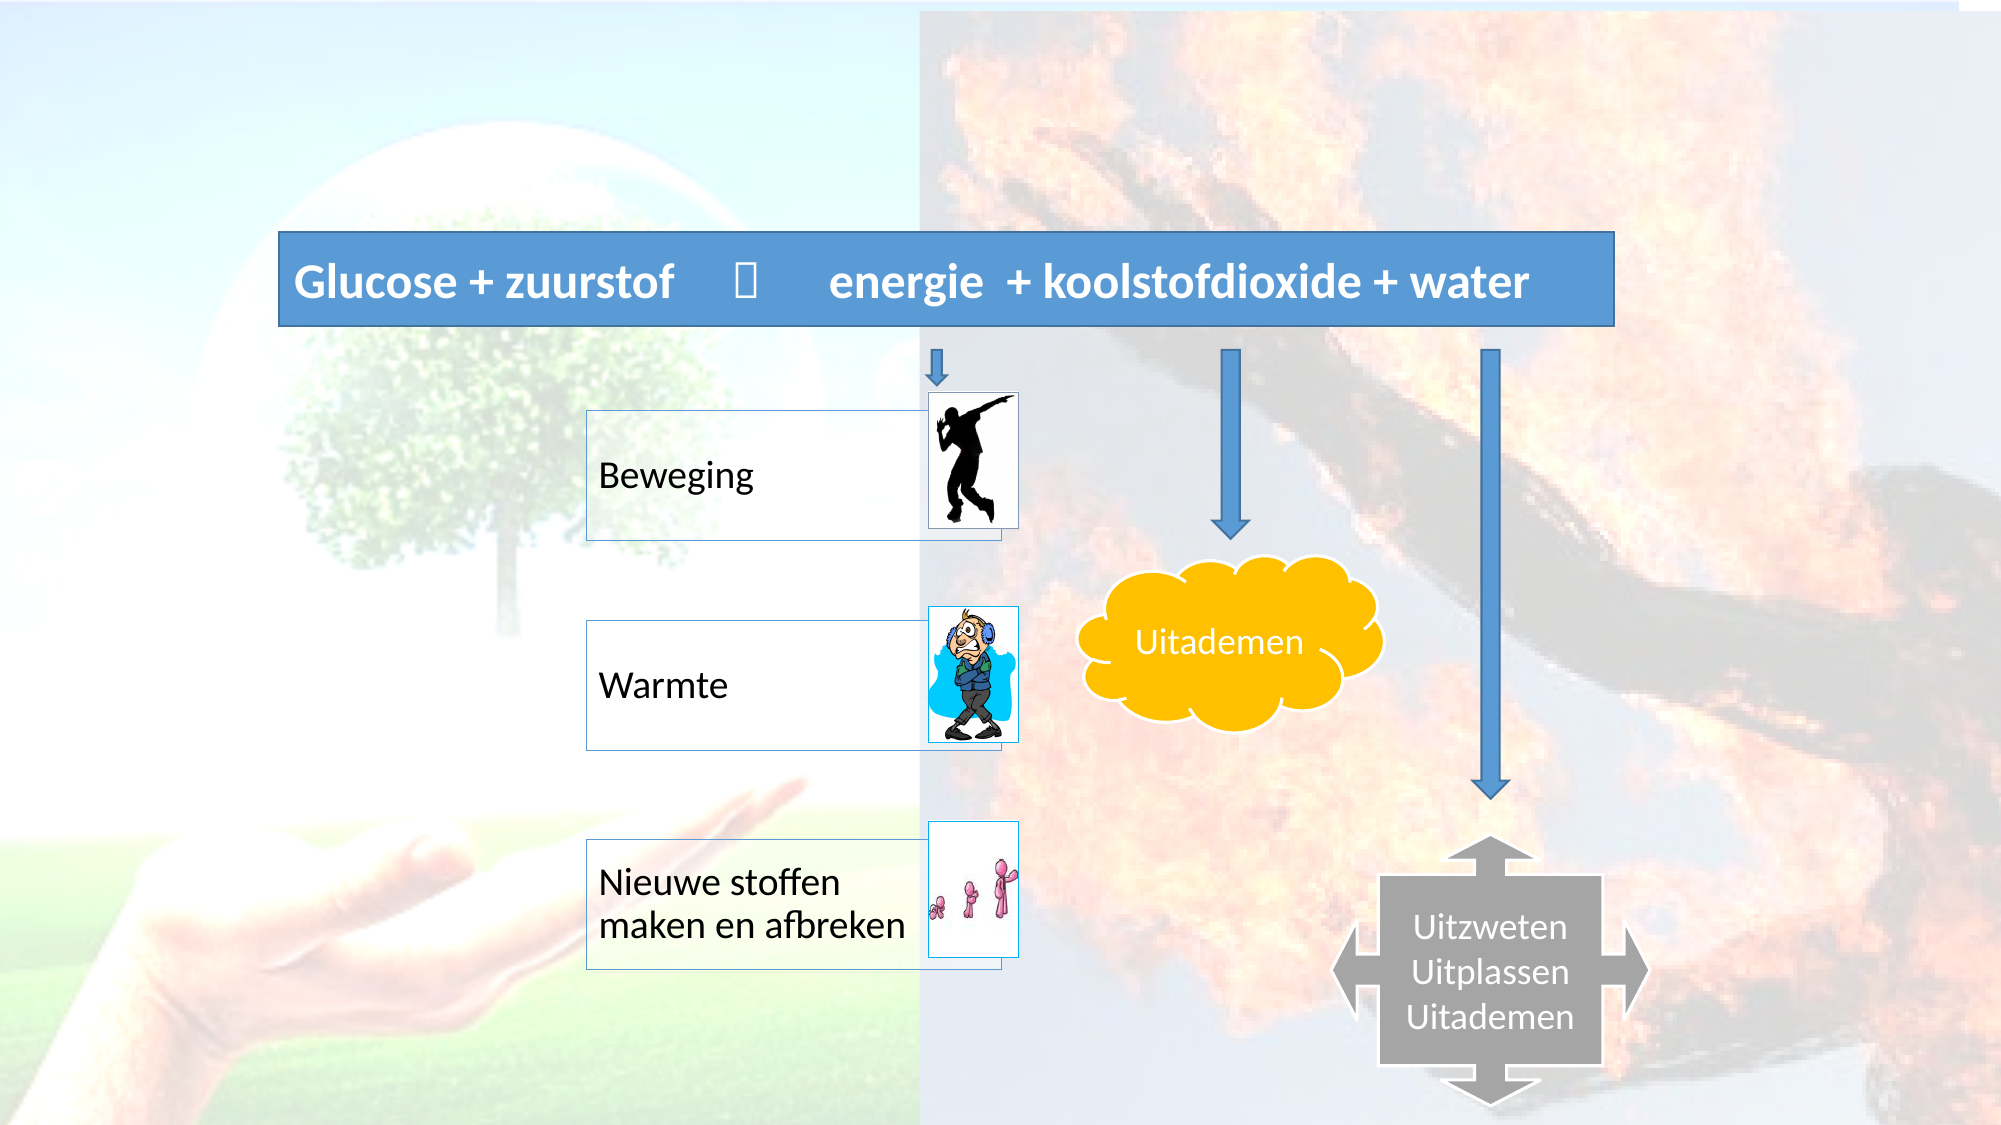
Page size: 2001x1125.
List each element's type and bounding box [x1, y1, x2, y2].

picture [0, 0, 2000, 1125]
list [586, 349, 1019, 1012]
